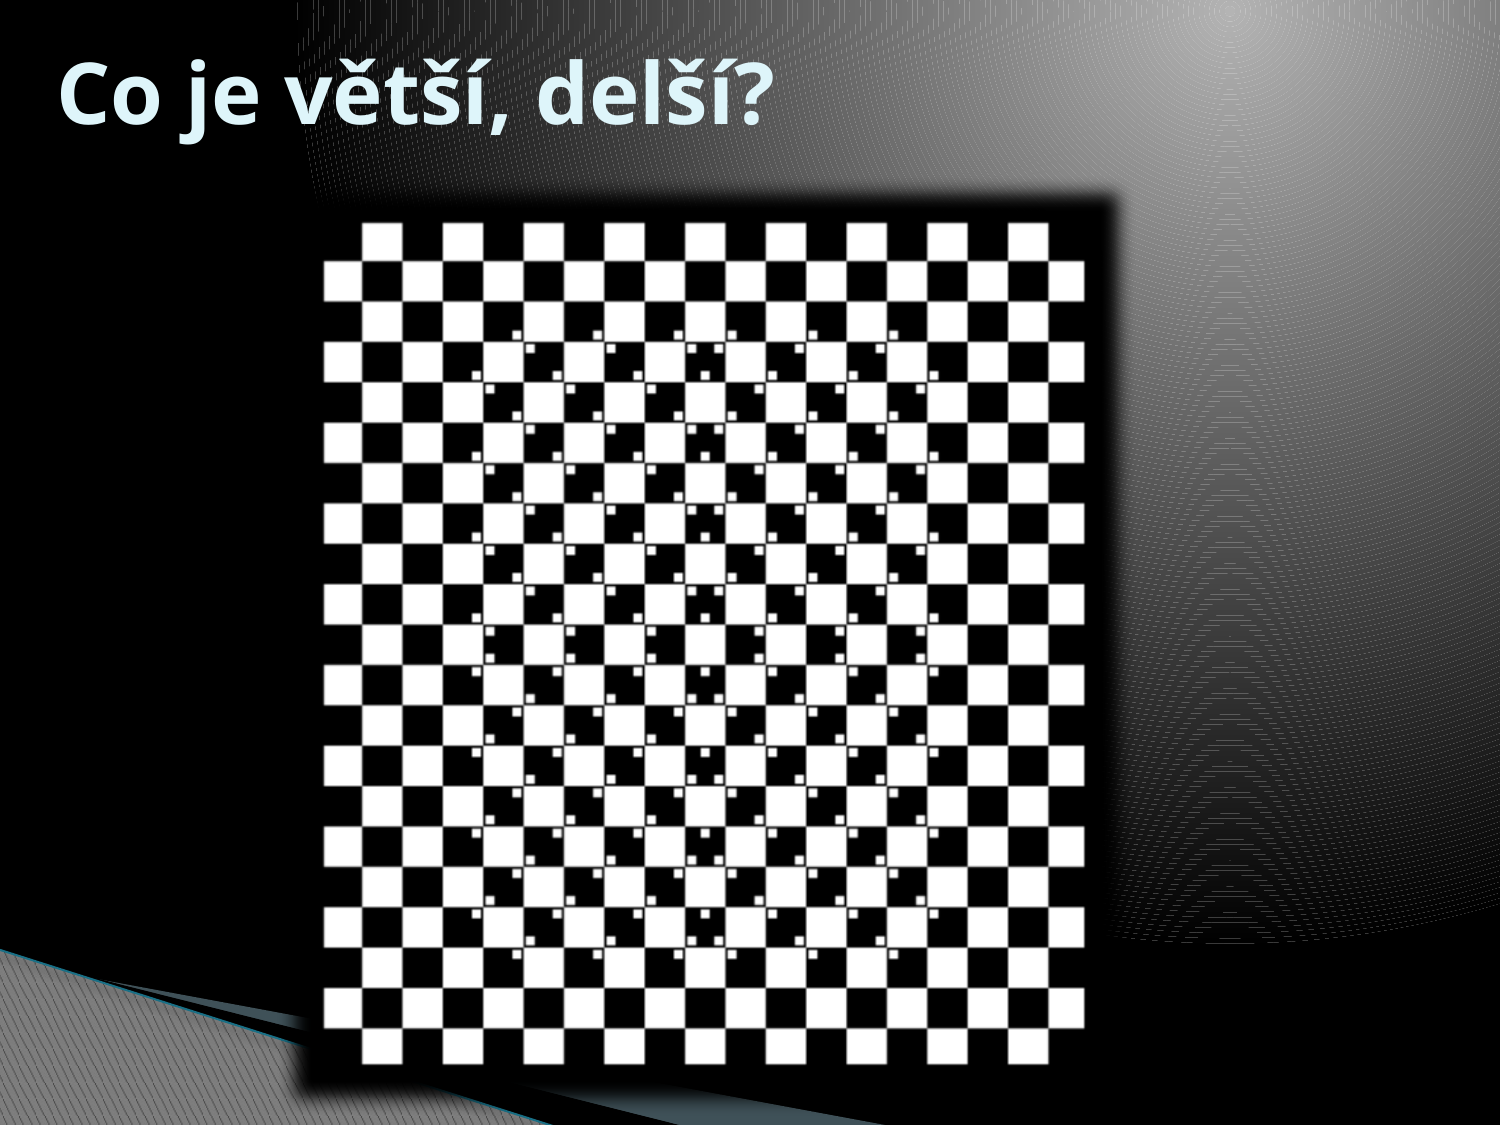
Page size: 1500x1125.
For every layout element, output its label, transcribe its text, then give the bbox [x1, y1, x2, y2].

picture [0, 176, 1136, 1125]
title Co je větší, delší? [41, 30, 1194, 149]
